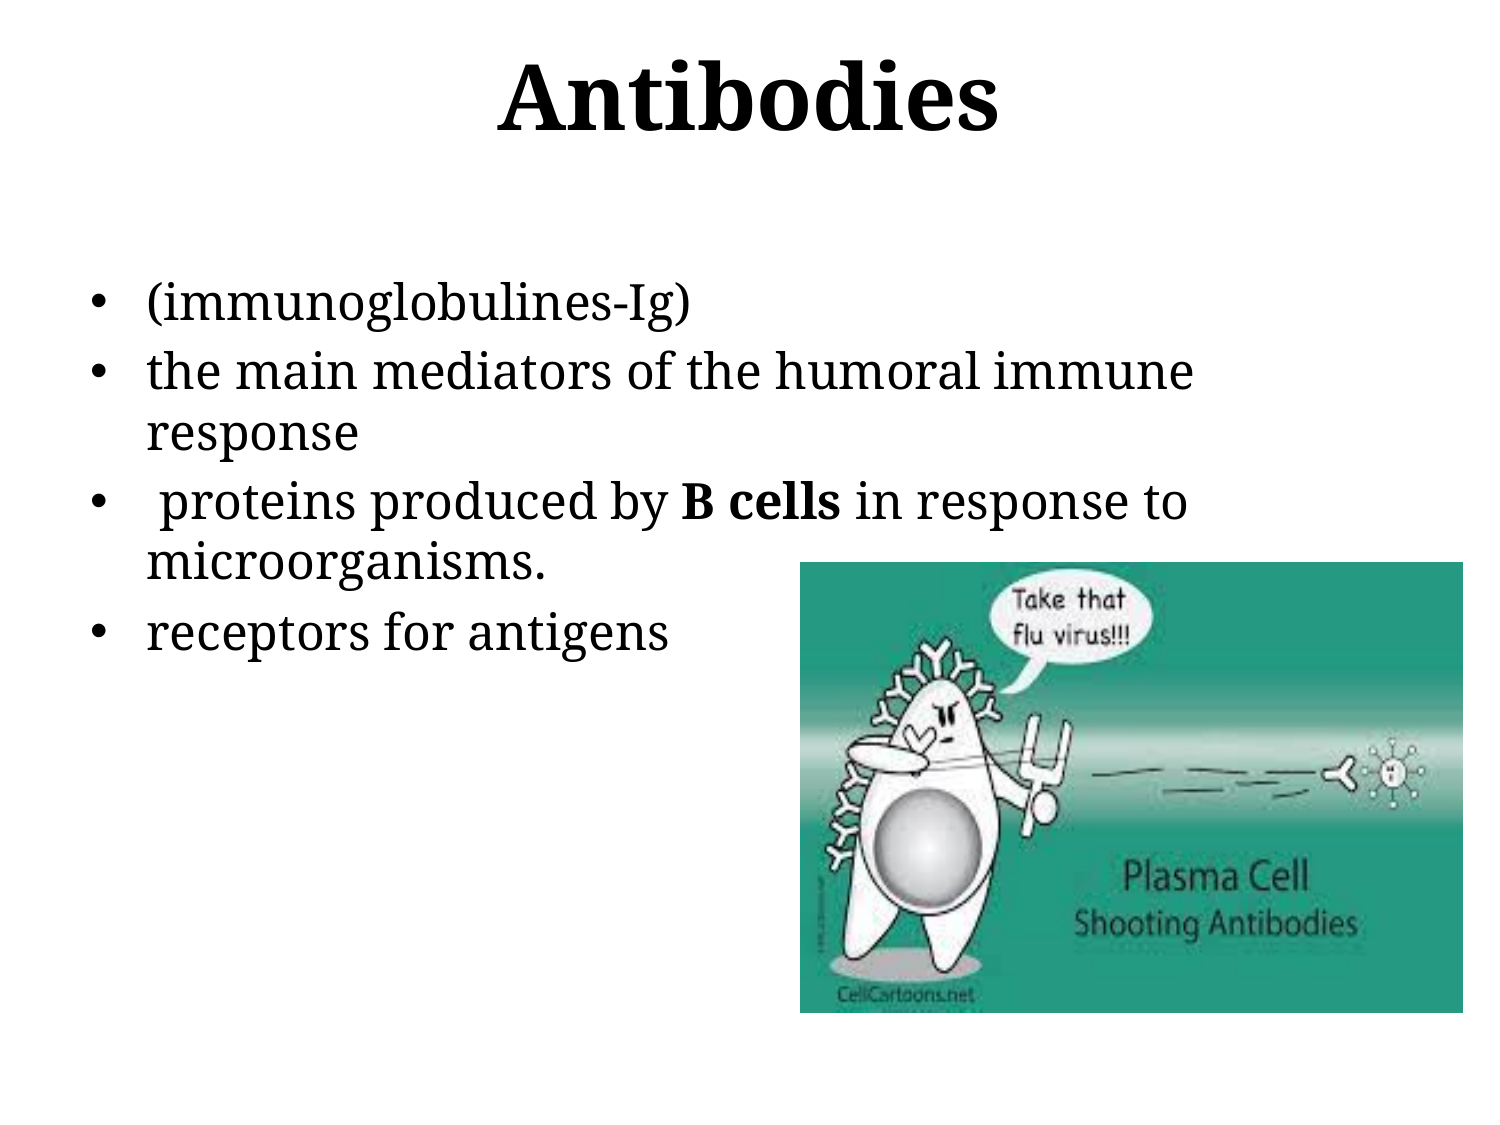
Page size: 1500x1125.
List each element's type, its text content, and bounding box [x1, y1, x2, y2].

title Antibodies [75, 0, 1425, 188]
picture [799, 562, 1463, 1013]
list (immunoglobulines-Ig) the main mediators of the humoral immune response proteins produced by B cells in response to microorganisms. receptors for antigens [75, 262, 1425, 1005]
